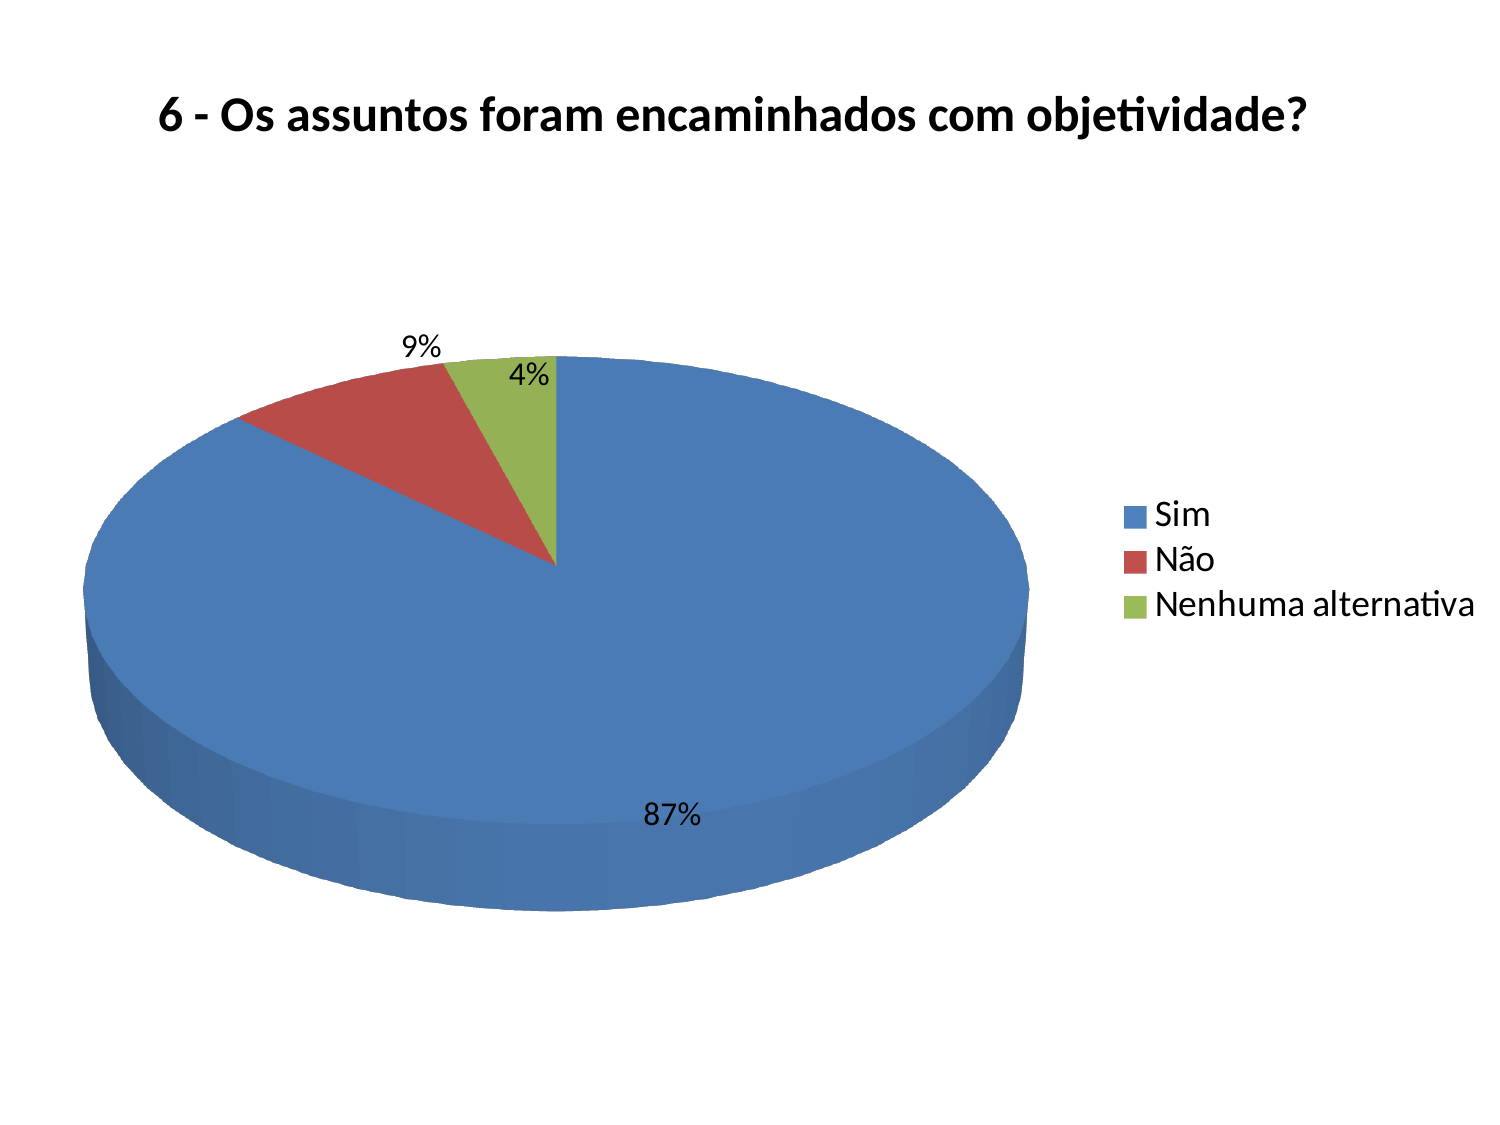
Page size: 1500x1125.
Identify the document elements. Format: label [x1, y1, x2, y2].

chart [0, 0, 1500, 1125]
